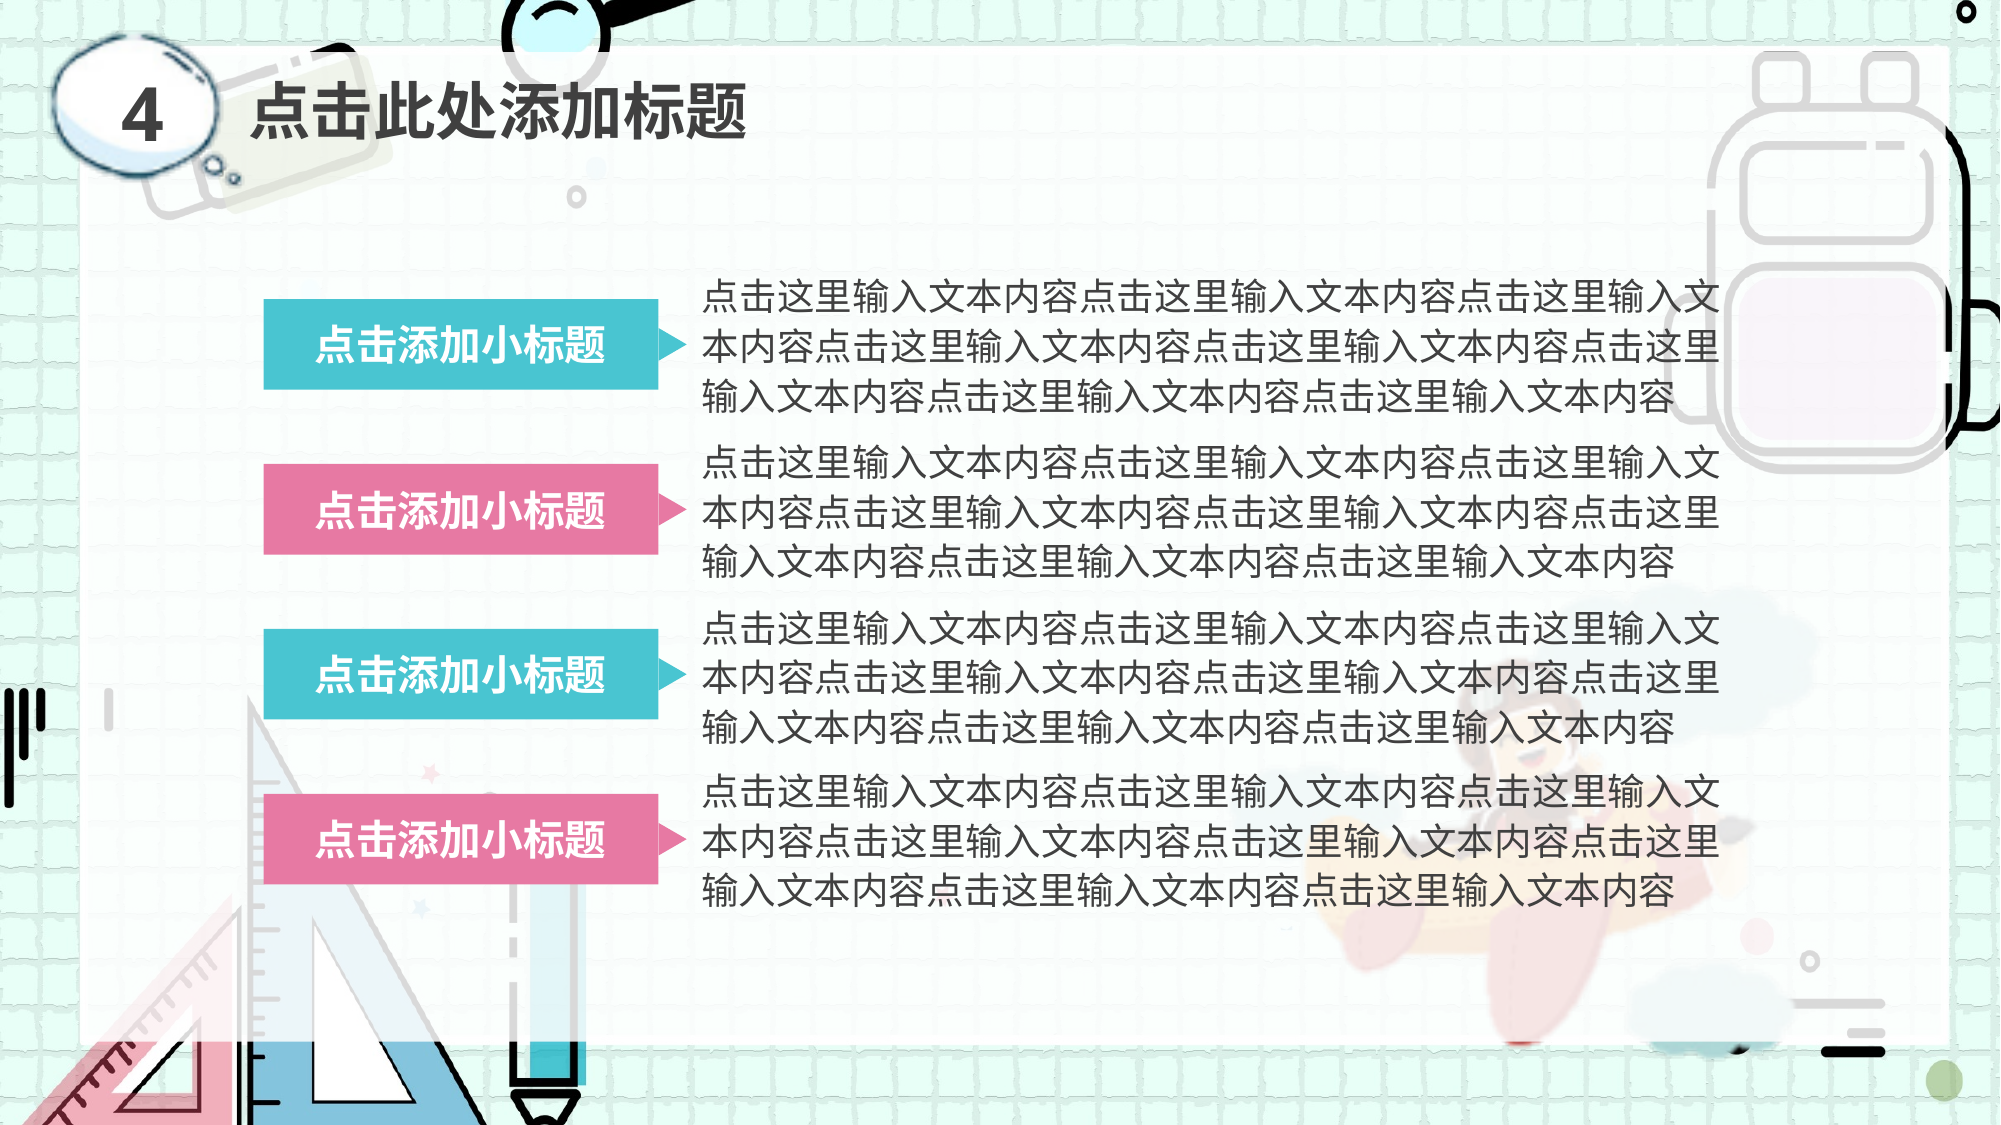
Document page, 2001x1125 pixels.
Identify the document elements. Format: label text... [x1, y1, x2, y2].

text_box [0, 0, 287, 225]
text_box 点击这里输入文本内容点击这里输入文本内容点击这里输入文本内容点击这里输入文本内容点击这里输入文本内容点击这里输入文本内容点击这里输入文本内容点击这里输入文本内容 [686, 261, 1737, 425]
text_box 点击这里输入文本内容点击这里输入文本内容点击这里输入文本内容点击这里输入文本内容点击这里输入文本内容点击这里输入文本内容点击这里输入文本内容点击这里输入文本内容 [686, 756, 1737, 920]
text_box 点击这里输入文本内容点击这里输入文本内容点击这里输入文本内容点击这里输入文本内容点击这里输入文本内容点击这里输入文本内容点击这里输入文本内容点击这里输入文本内容 [686, 427, 1737, 591]
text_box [263, 299, 687, 390]
text_box 点击这里输入文本内容点击这里输入文本内容点击这里输入文本内容点击这里输入文本内容点击这里输入文本内容点击这里输入文本内容点击这里输入文本内容点击这里输入文本内容 [686, 592, 1737, 756]
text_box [263, 793, 687, 885]
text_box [263, 628, 687, 720]
picture [0, 0, 2000, 1125]
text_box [263, 463, 687, 555]
text_box 点击此处添加标题 [287, 64, 892, 154]
